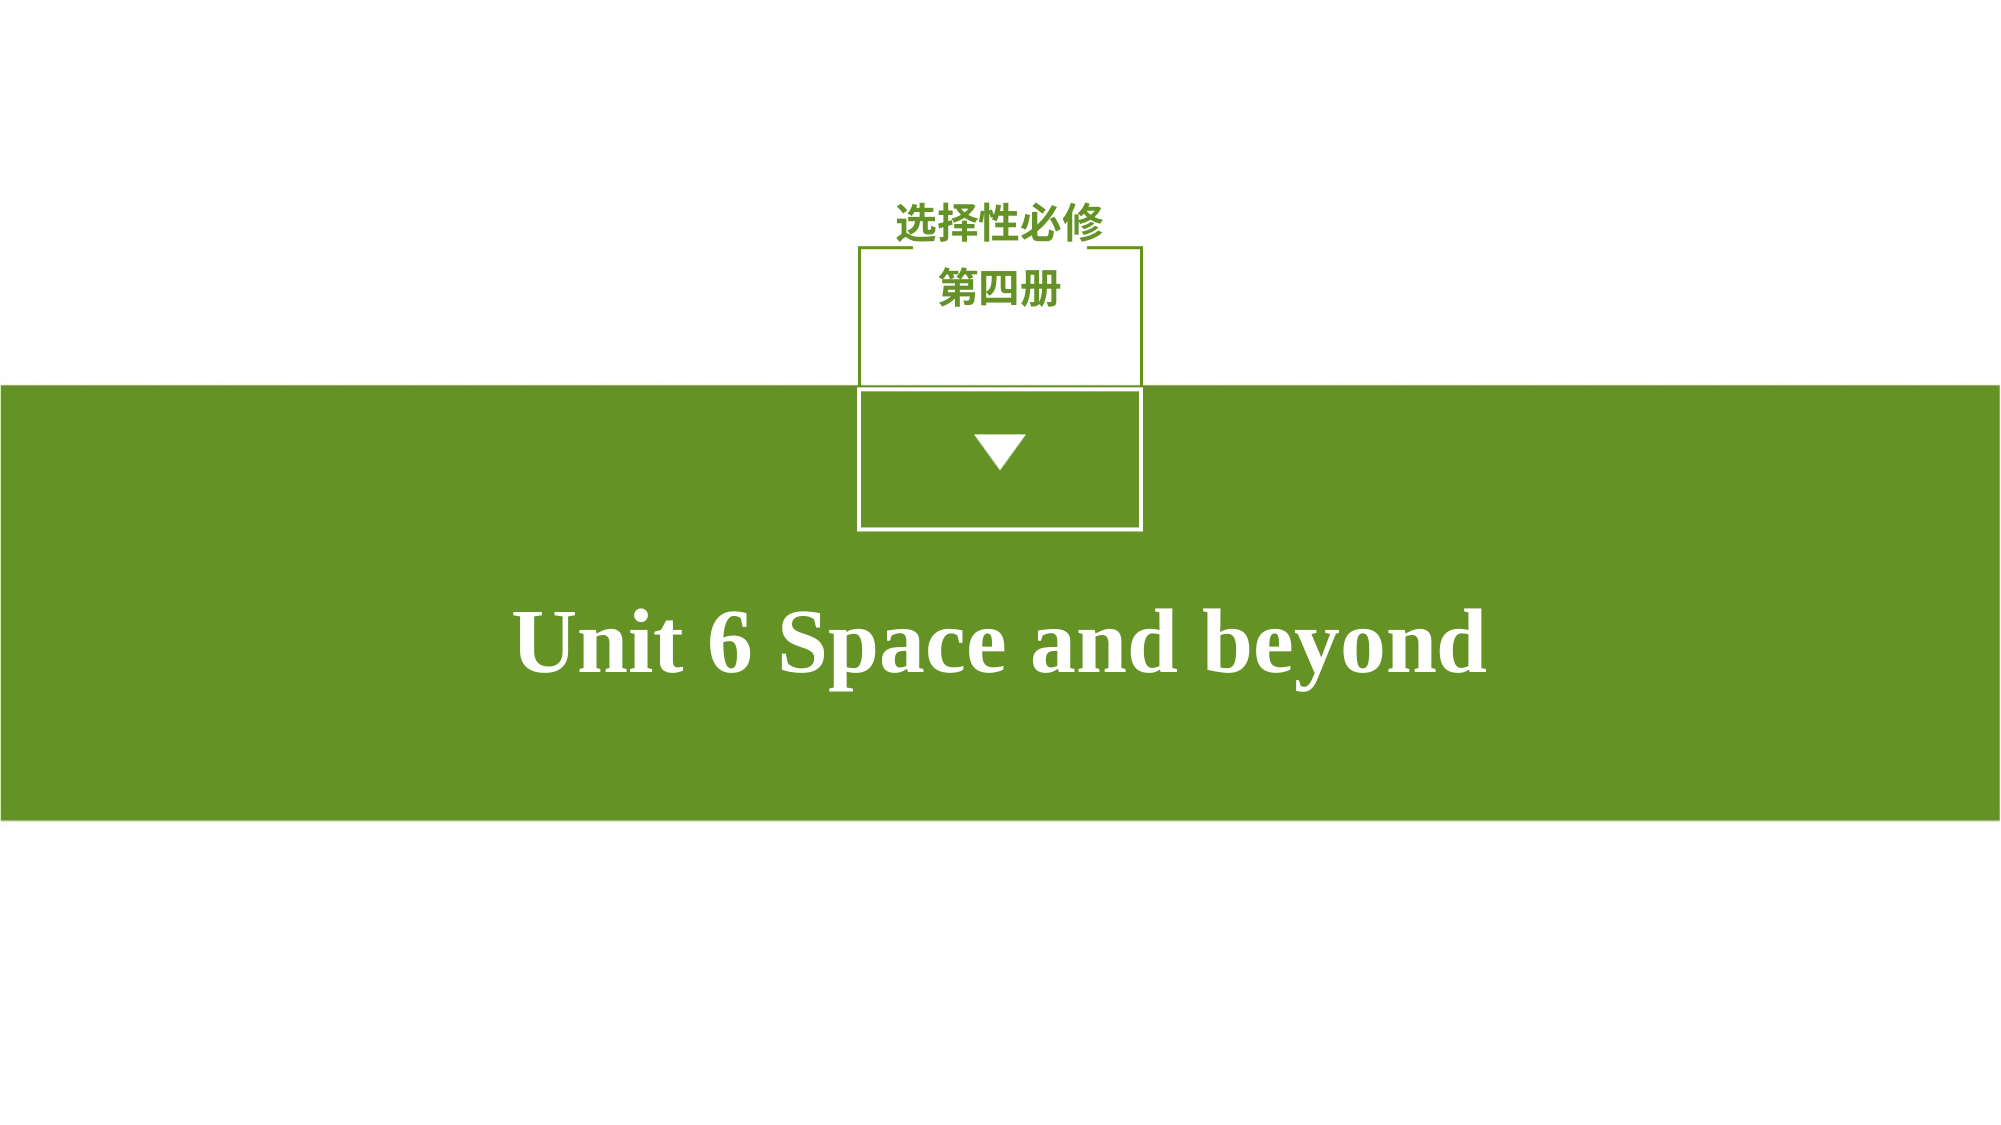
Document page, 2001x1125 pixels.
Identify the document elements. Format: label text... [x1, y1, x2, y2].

picture [0, 699, 2000, 1125]
text_box Unit 6 Space and beyond [0, 572, 2000, 699]
text_box 选择性必修第四册 [880, 181, 1119, 312]
picture [0, 0, 2000, 572]
